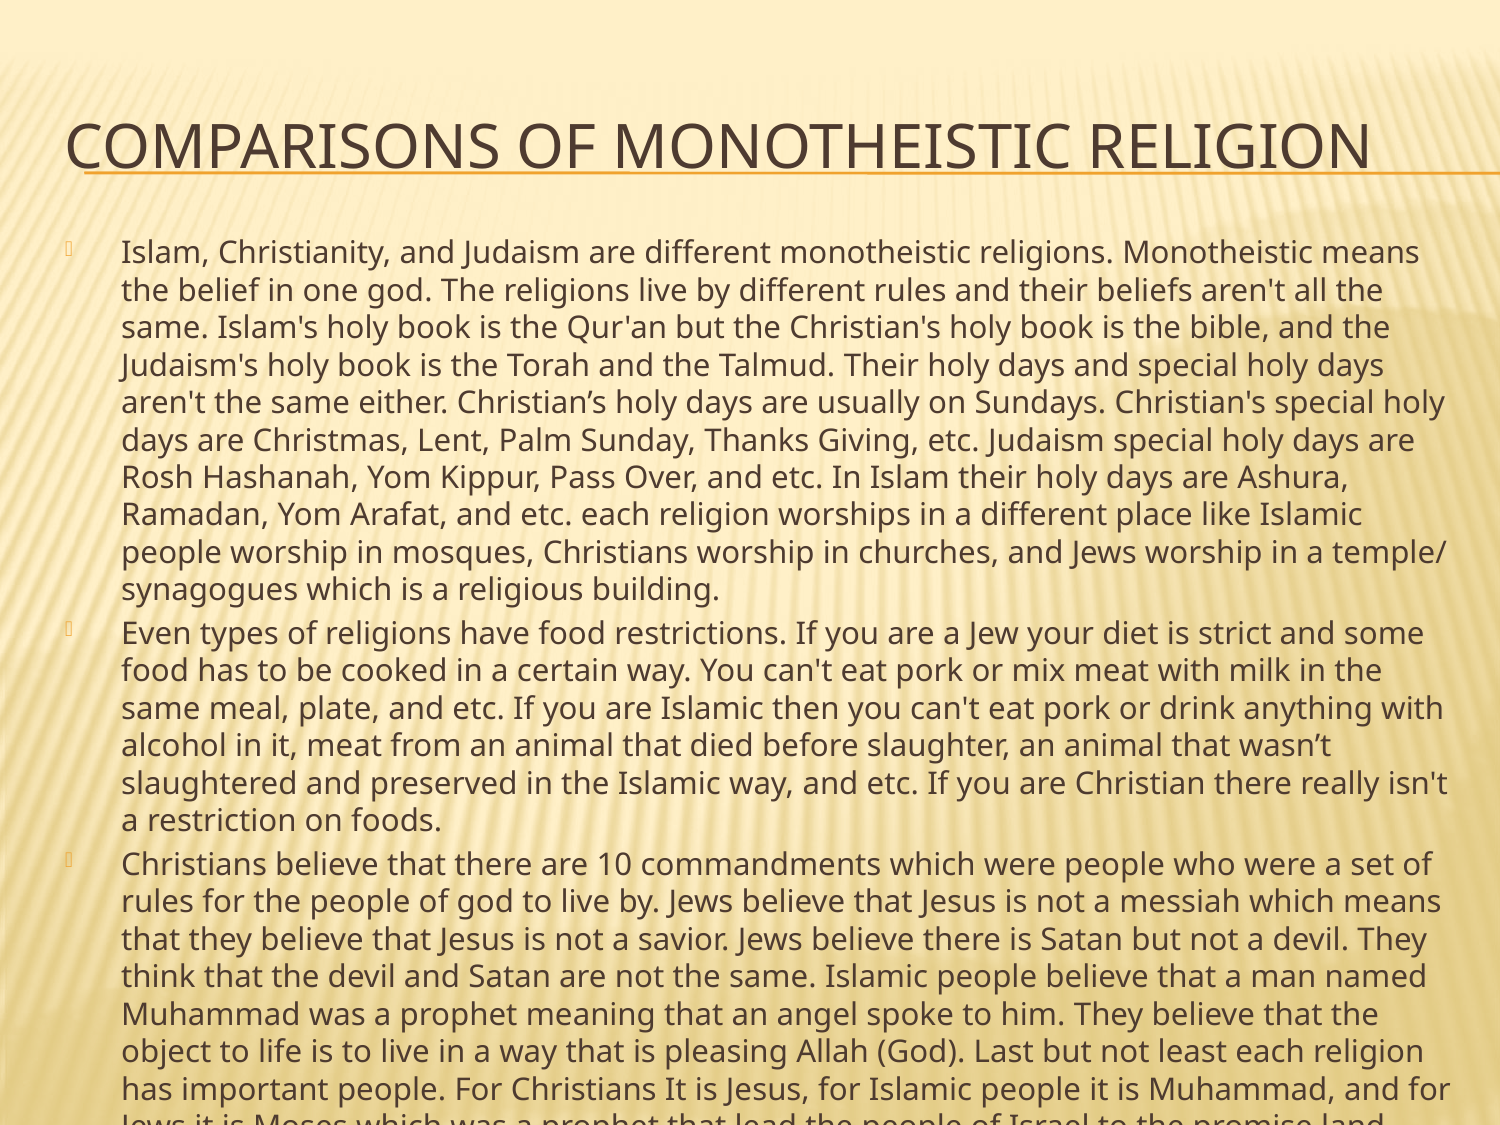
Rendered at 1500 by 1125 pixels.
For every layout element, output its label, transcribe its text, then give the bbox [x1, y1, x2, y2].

title Comparisons of Monotheistic Religion [50, 75, 1475, 213]
list Islam, Christianity, and Judaism are different monotheistic religions. Monotheistic means the belief in one god. The religions live by different rules and their beliefs aren't all the same. Islam's holy book is the Qur'an but the Christian's holy book is the bible, and the Judaism's holy book is the Torah and the Talmud. Their holy days and special holy days aren't the same either. Christian’s holy days are usually on Sundays. Christian's special holy days are Christmas, Lent, Palm Sunday, Thanks Giving, etc. Judaism special holy days are Rosh Hashanah, Yom Kippur, Pass Over, and etc. In Islam their holy days are Ashura, Ramadan, Yom Arafat, and etc. each religion worships in a different place like Islamic people worship in mosques, Christians worship in churches, and Jews worship in a temple/ synagogues which is a religious building. Even types of religions have food restrictions. If you are a Jew your diet is strict and some food has to be cooked in a certain way. You can't eat pork or mix meat with milk in the same meal, plate, and etc. If you are Islamic then you can't eat pork or drink anything with alcohol in it, meat from an animal that died before slaughter, an animal that wasn’t slaughtered and preserved in the Islamic way, and etc. If you are Christian there really isn't a restriction on foods. Christians believe that there are 10 commandments which were people who were a set of rules for the people of god to live by. Jews believe that Jesus is not a messiah which means that they believe that Jesus is not a savior. Jews believe there is Satan but not a devil. They think that the devil and Satan are not the same. Islamic people believe that a man named Muhammad was a prophet meaning that an angel spoke to him. They believe that the object to life is to live in a way that is pleasing Allah (God). Last but not least each religion has important people. For Christians It is Jesus, for Islamic people it is Muhammad, and for Jews it is Moses which was a prophet that lead the people of Israel to the promise land. [49, 224, 1476, 968]
